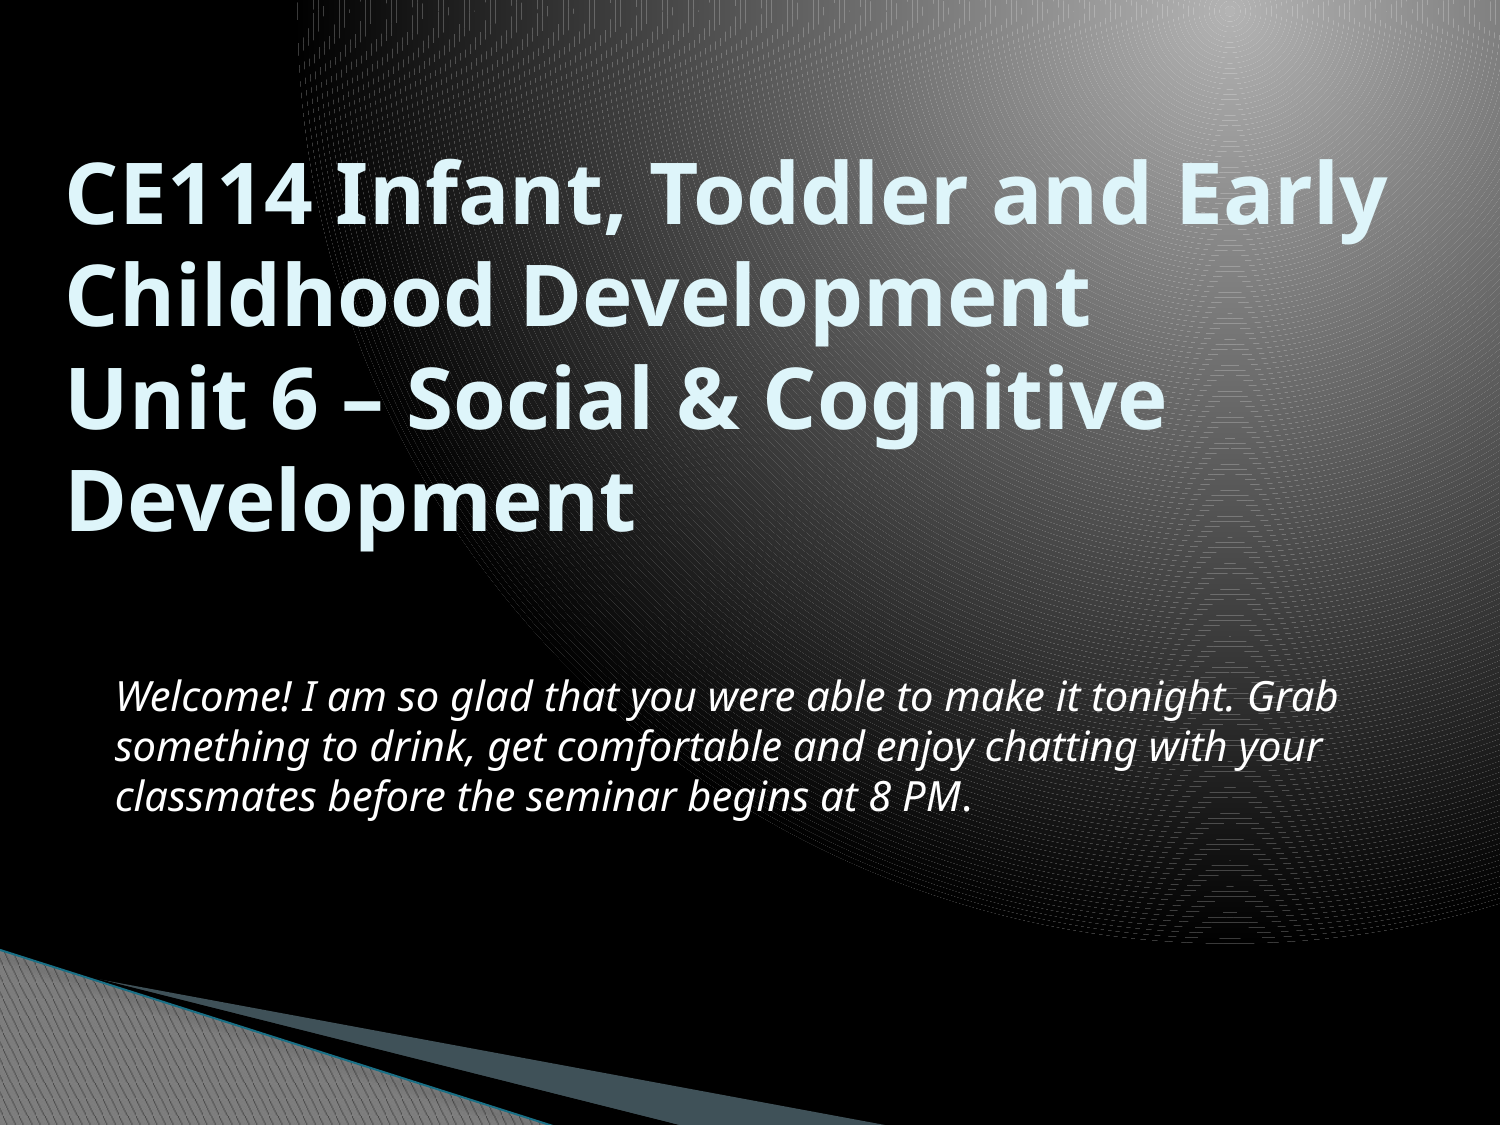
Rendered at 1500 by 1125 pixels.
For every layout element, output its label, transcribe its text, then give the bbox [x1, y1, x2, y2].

picture [0, 952, 543, 1125]
title CE114 Infant, Toddler and Early Childhood Development Unit 6 – Social & Cognitive Development [50, 112, 1450, 575]
text_box Welcome! I am so glad that you were able to make it tonight. Grab something to drink, get comfortable and enjoy chatting with your classmates before the seminar begins at 8 PM. [99, 662, 1400, 828]
